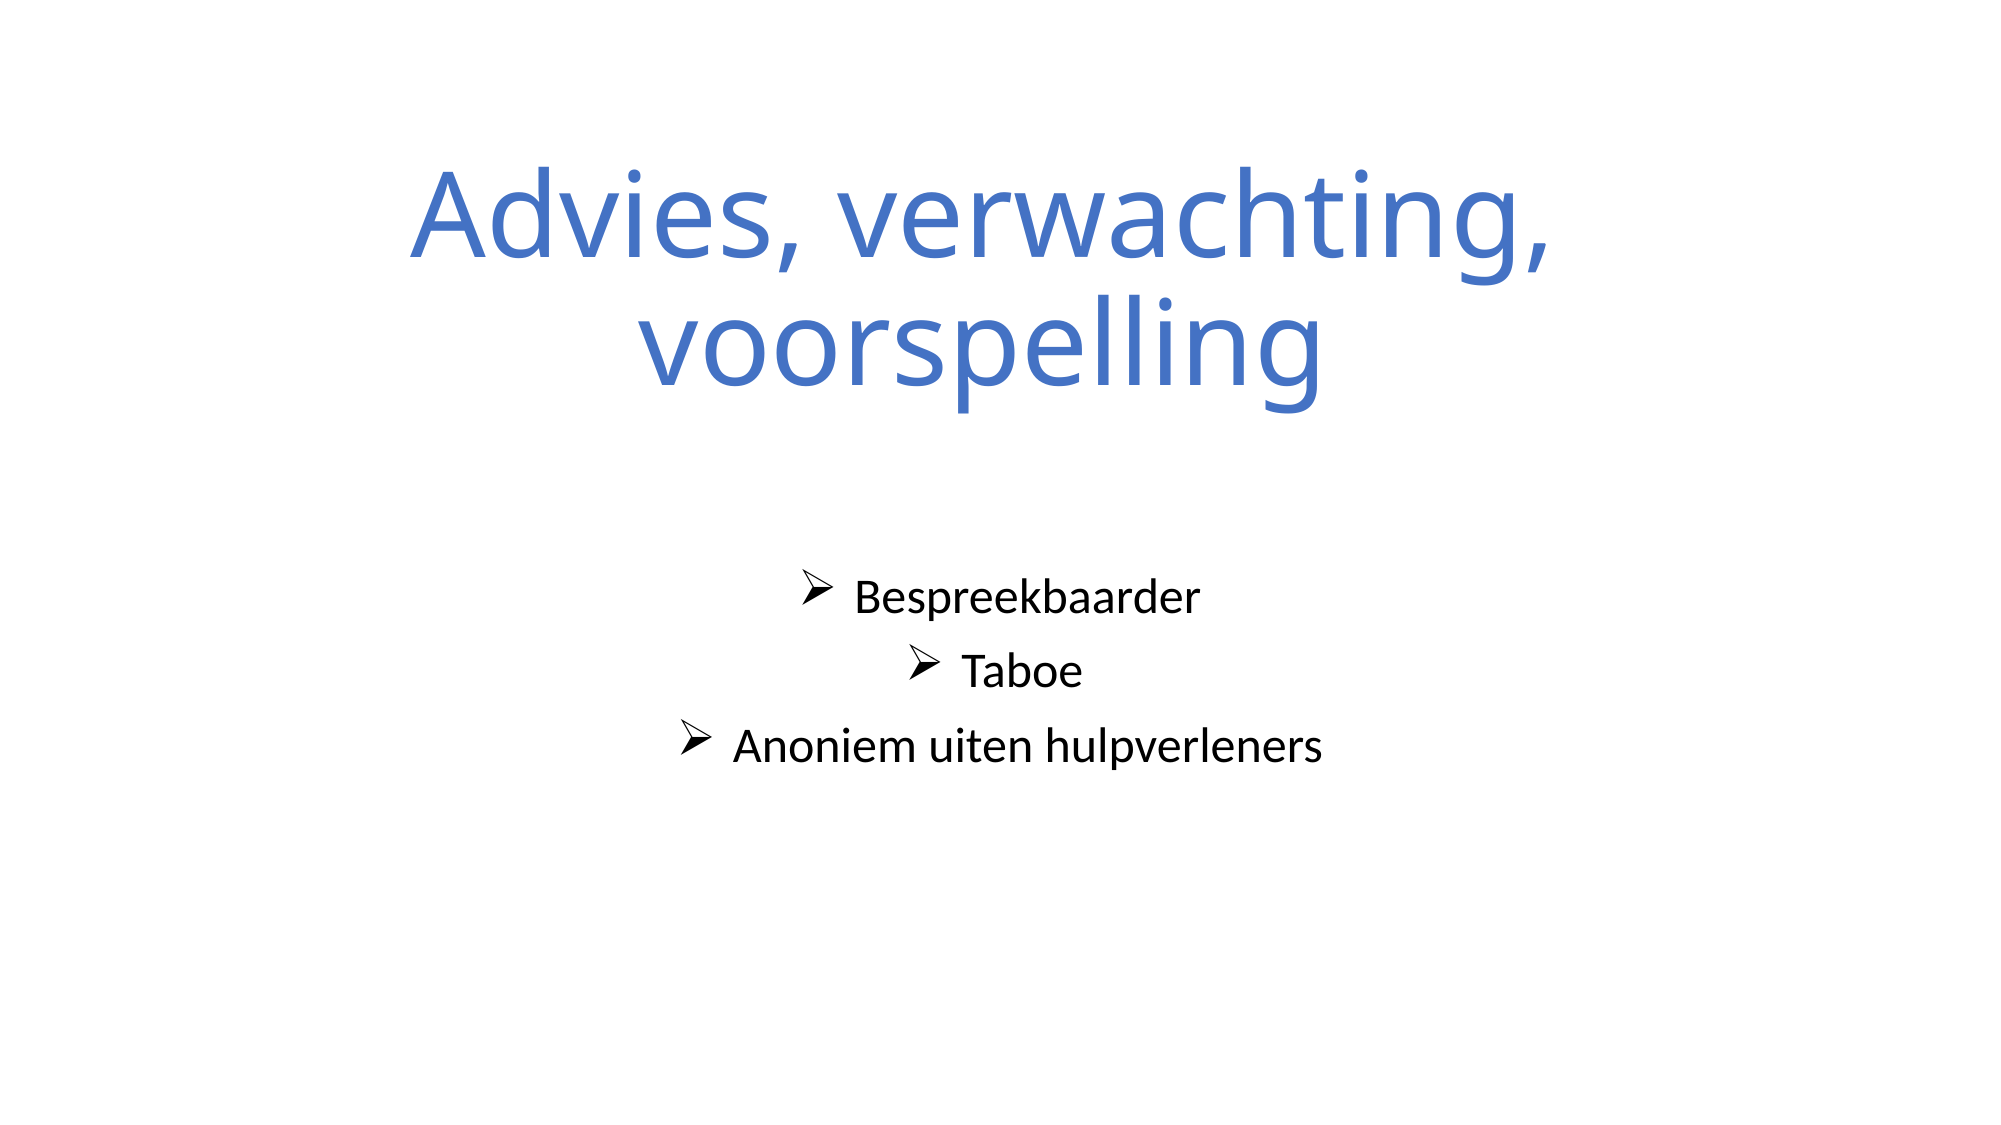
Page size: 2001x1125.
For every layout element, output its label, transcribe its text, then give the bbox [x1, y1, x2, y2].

subtitle Bespreekbaarder Taboe Anoniem uiten hulpverleners [249, 562, 1750, 812]
title Advies, verwachting, voorspelling [233, 147, 1734, 419]
